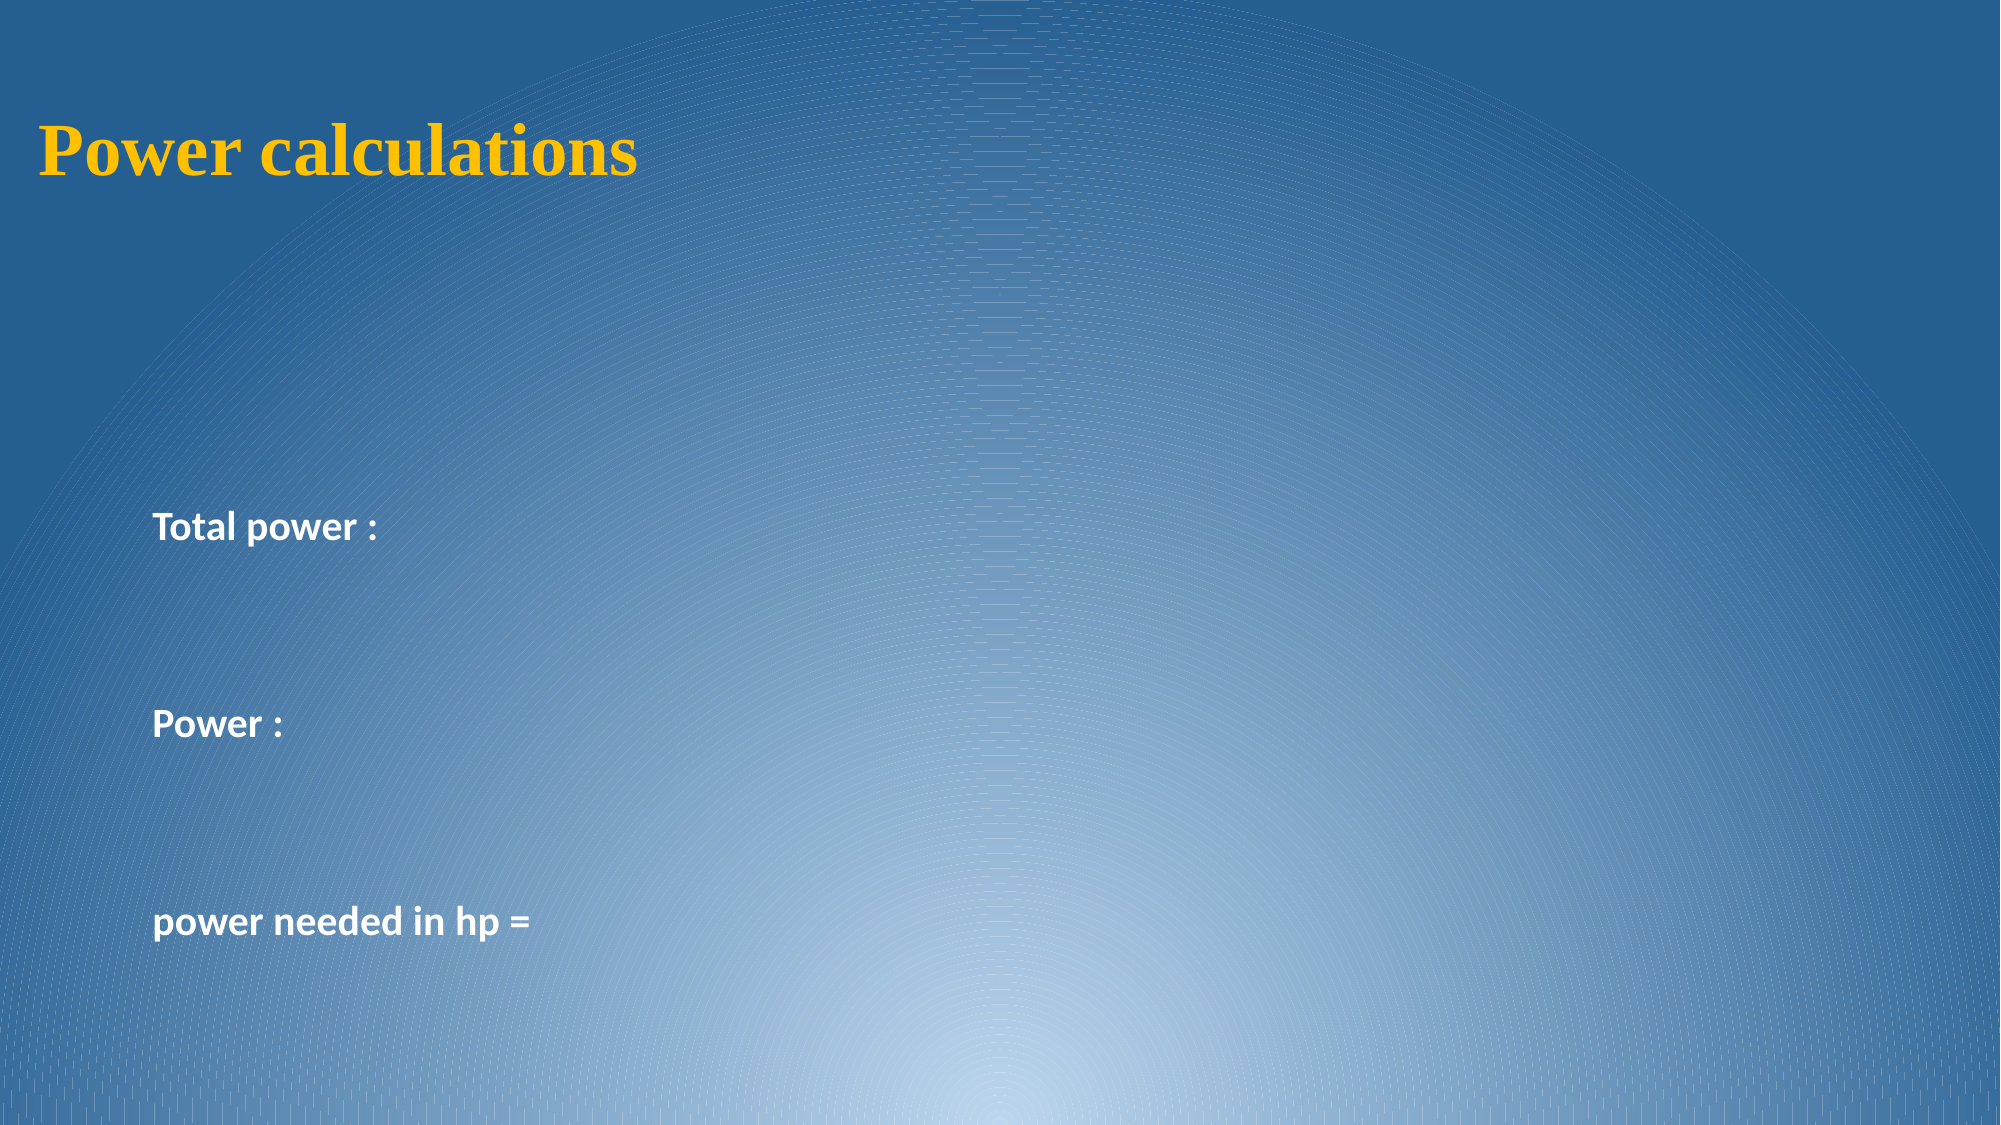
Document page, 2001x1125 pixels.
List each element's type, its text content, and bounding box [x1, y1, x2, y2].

title Power calculations [23, 42, 1749, 261]
